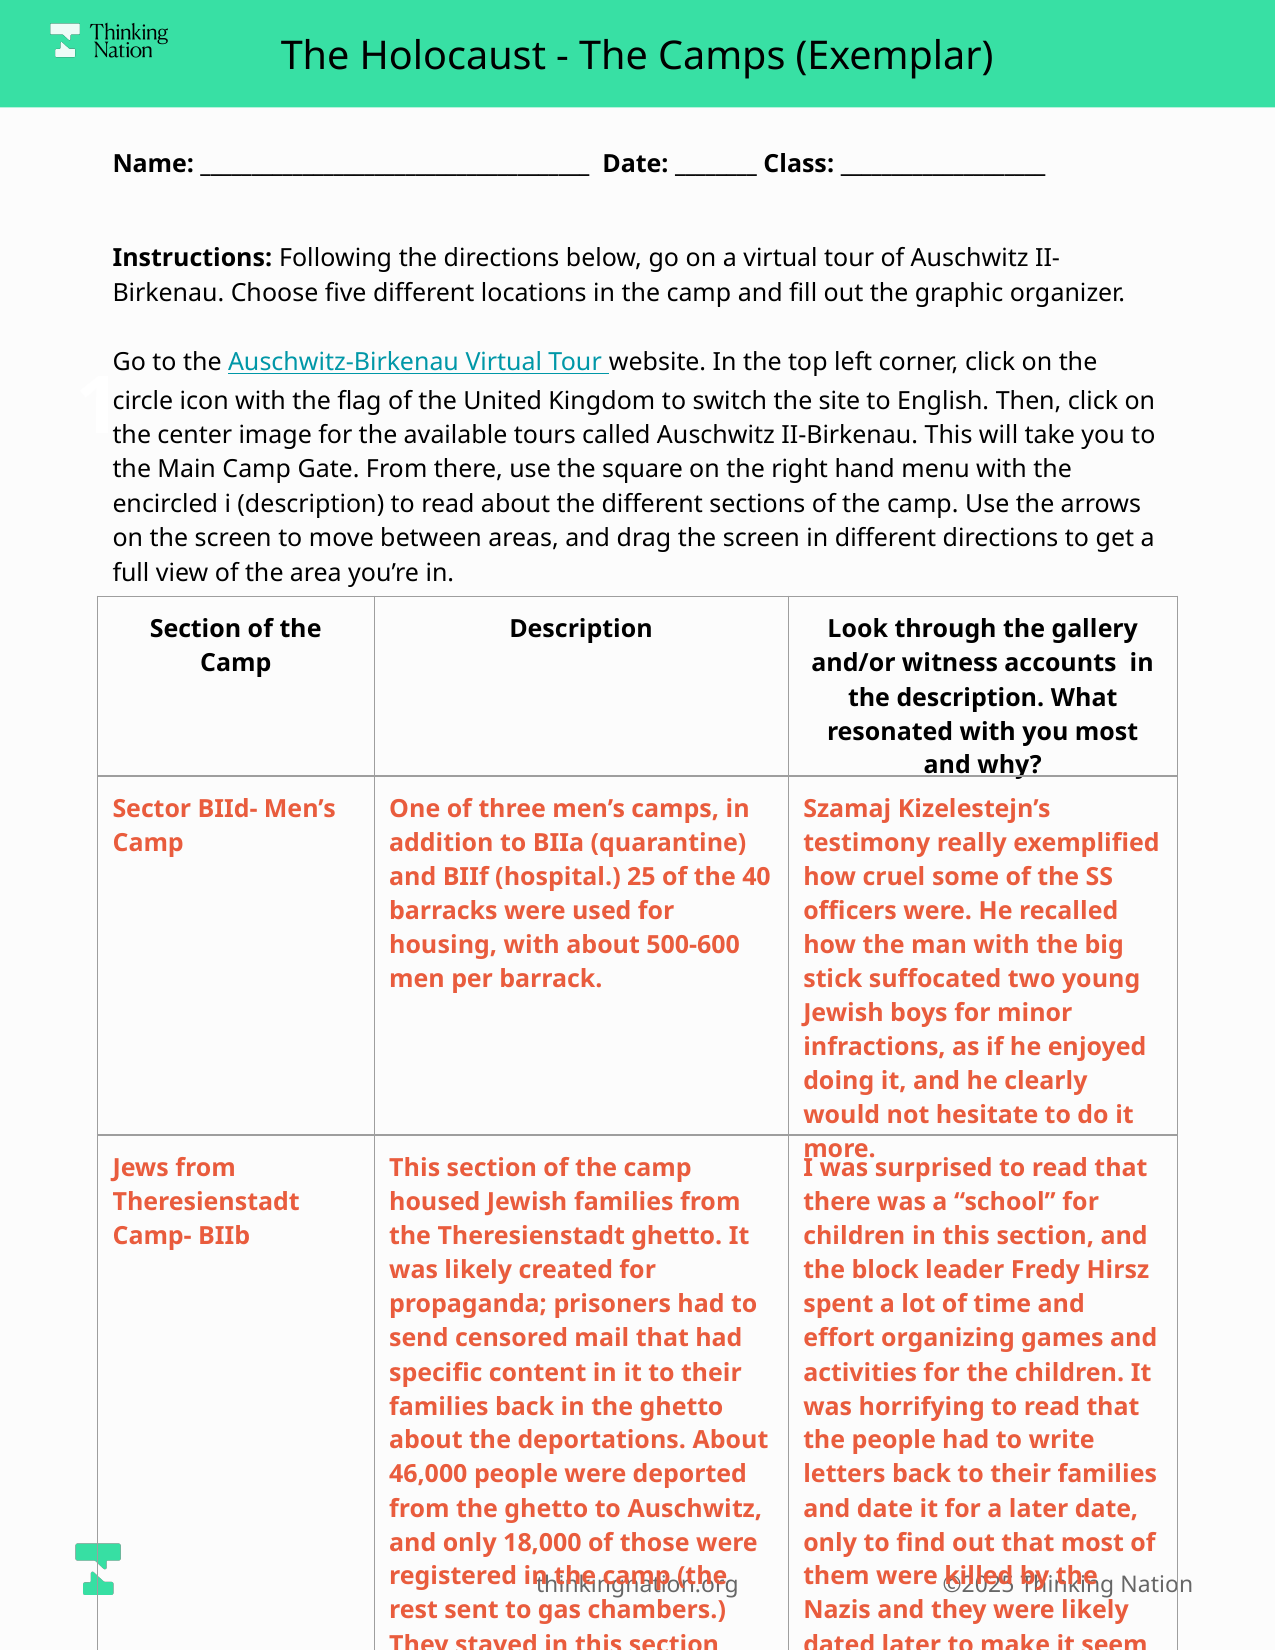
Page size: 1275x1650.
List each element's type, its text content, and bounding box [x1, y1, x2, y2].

text_box Name: ______________________________________ Date: ________ Class: ____________________ Instructions: Following the directions below, go on a virtual tour of Auschwitz II- Birkenau. Choose five different locations in the camp and fill out the graphic organizer. Go to the Auschwitz-Birkenau Virtual Tour website. In the top left corner, click on the circle icon with the flag of the United Kingdom to switch the site to English. Then, click on the center image for the available tours called Auschwitz II-Birkenau. This will take you to the Main Camp Gate. From there, use the square on the right hand menu with the encircled i (description) to read about the different sections of the camp. Use the arrows on the screen to move between areas, and drag the screen in different directions to get a full view of the area you’re in. [97, 132, 1178, 596]
text_box The Holocaust - The Camps (Exemplar) [0, 0, 1275, 108]
table_cell One of three men’s camps, in addition to BIIa (quarantine) and BIIf (hospital.) 25 of the 40 barracks were used for housing, with about 500-600 men per barrack. [375, 777, 788, 1134]
table_header Section of the Camp [98, 597, 374, 775]
table_header Look through the gallery and/or witness accounts in the description. What resonated with you most and why? [789, 597, 1177, 775]
table_cell Jews from Theresienstadt Camp- BIIb [98, 1136, 374, 1650]
picture [36, 12, 172, 69]
table_cell This section of the camp housed Jewish families from the Theresienstadt ghetto. It was likely created for propaganda; prisoners had to send censored mail that had specific content in it to their families back in the ghetto about the deportations. About 46,000 people were deported from the ghetto to Auschwitz, and only 18,000 of those were registered in the camp (the rest sent to gas chambers.) They stayed in this section from September 1943 until July 1944 when they cleared out the camp and sent the rest of the Jews to the gas chambers. In September and October 1944 it housed Polish women who were arrested for the Warsaw Uprising, and in November more women were transferred here when they closed the women's camp. [375, 1136, 788, 1650]
text_box 1 [30, 315, 165, 450]
table_cell Sector BIId- Men’s Camp [98, 777, 374, 1134]
table_cell I was surprised to read that there was a “school” for children in this section, and the block leader Fredy Hirsz spent a lot of time and effort organizing games and activities for the children. It was horrifying to read that the people had to write letters back to their families and date it for a later date, only to find out that most of them were killed by the Nazis and they were likely dated later to make it seem like they were still alive when they were postmarked home. It’s difficult to comprehend how manipulative the Nazis were but this really exemplifies that. [789, 1136, 1177, 1650]
text_box ©2025 Thinking Nation [1178, 1553, 1210, 1605]
table_cell Szamaj Kizelestejn’s testimony really exemplified how cruel some of the SS officers were. He recalled how the man with the big stick suffocated two young Jewish boys for minor infractions, as if he enjoyed doing it, and he clearly would not hesitate to do it more. [789, 777, 1177, 1134]
picture [62, 1533, 134, 1605]
table_header Description [375, 597, 788, 775]
